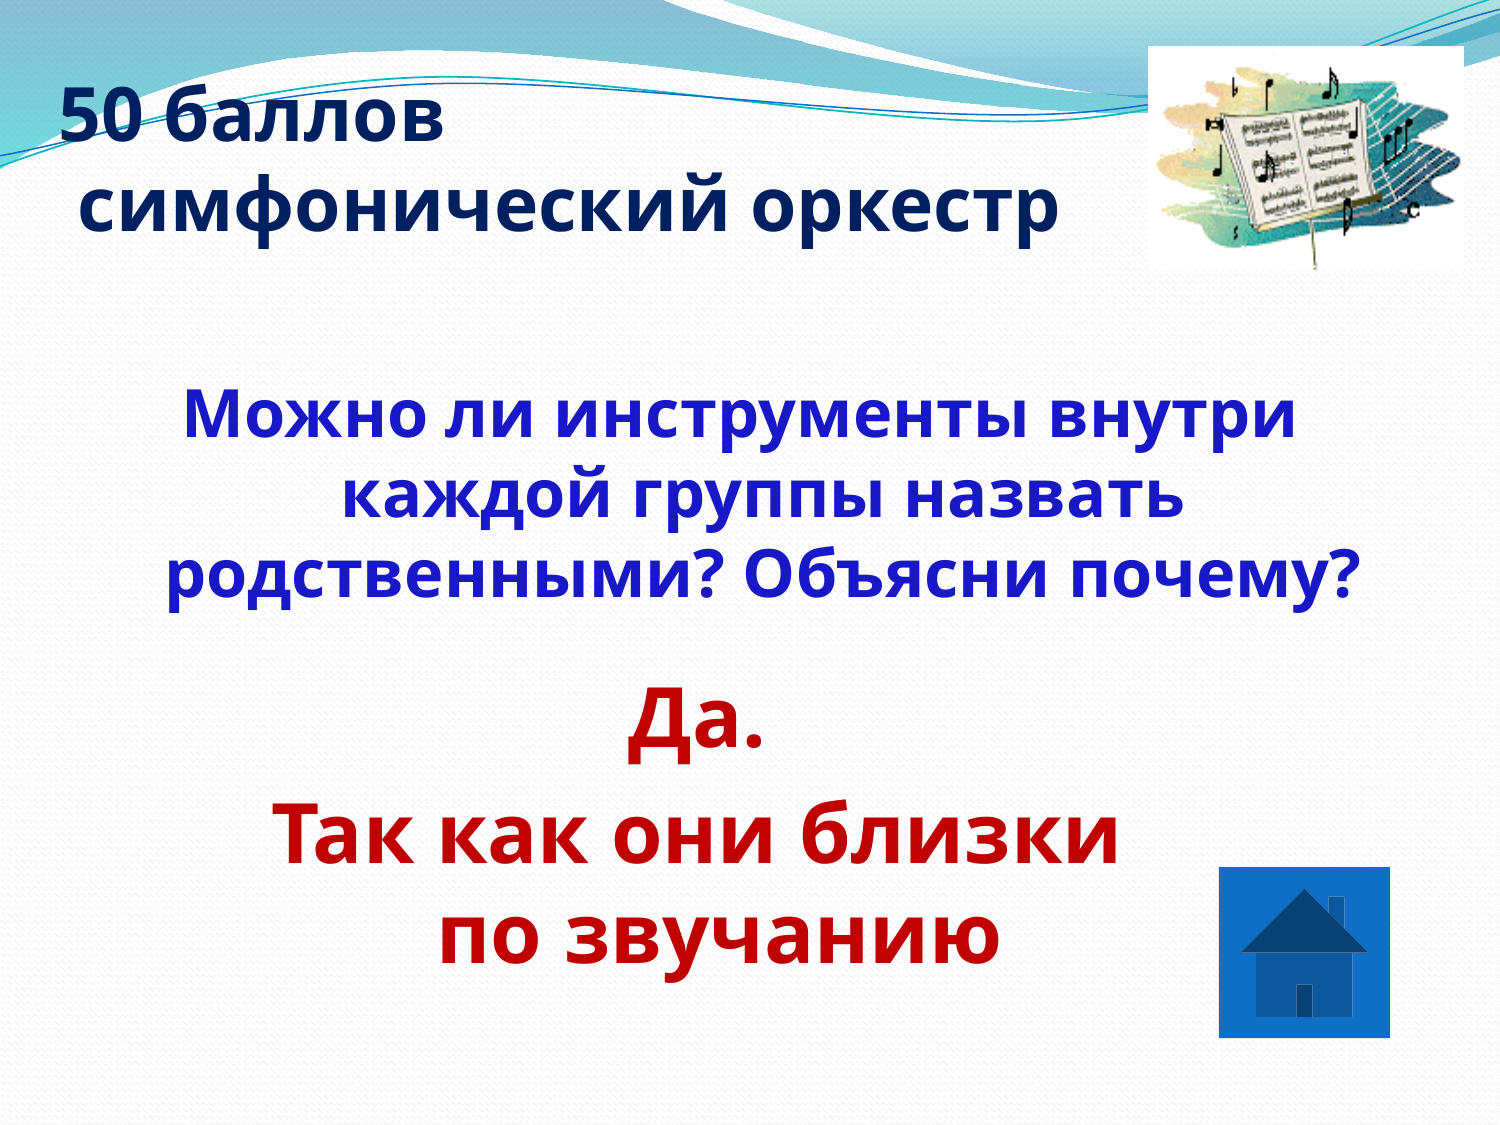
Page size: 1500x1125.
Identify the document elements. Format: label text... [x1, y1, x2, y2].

text_box [1218, 867, 1390, 1039]
list Можно ли инструменты внутри каждой группы назвать родственными? Объясни почему? [75, 363, 1407, 1005]
list Да. Так как они близки по звучанию [199, 656, 1196, 1079]
title 50 баллов симфонический оркестр [58, 58, 1141, 247]
picture [1148, 46, 1465, 270]
